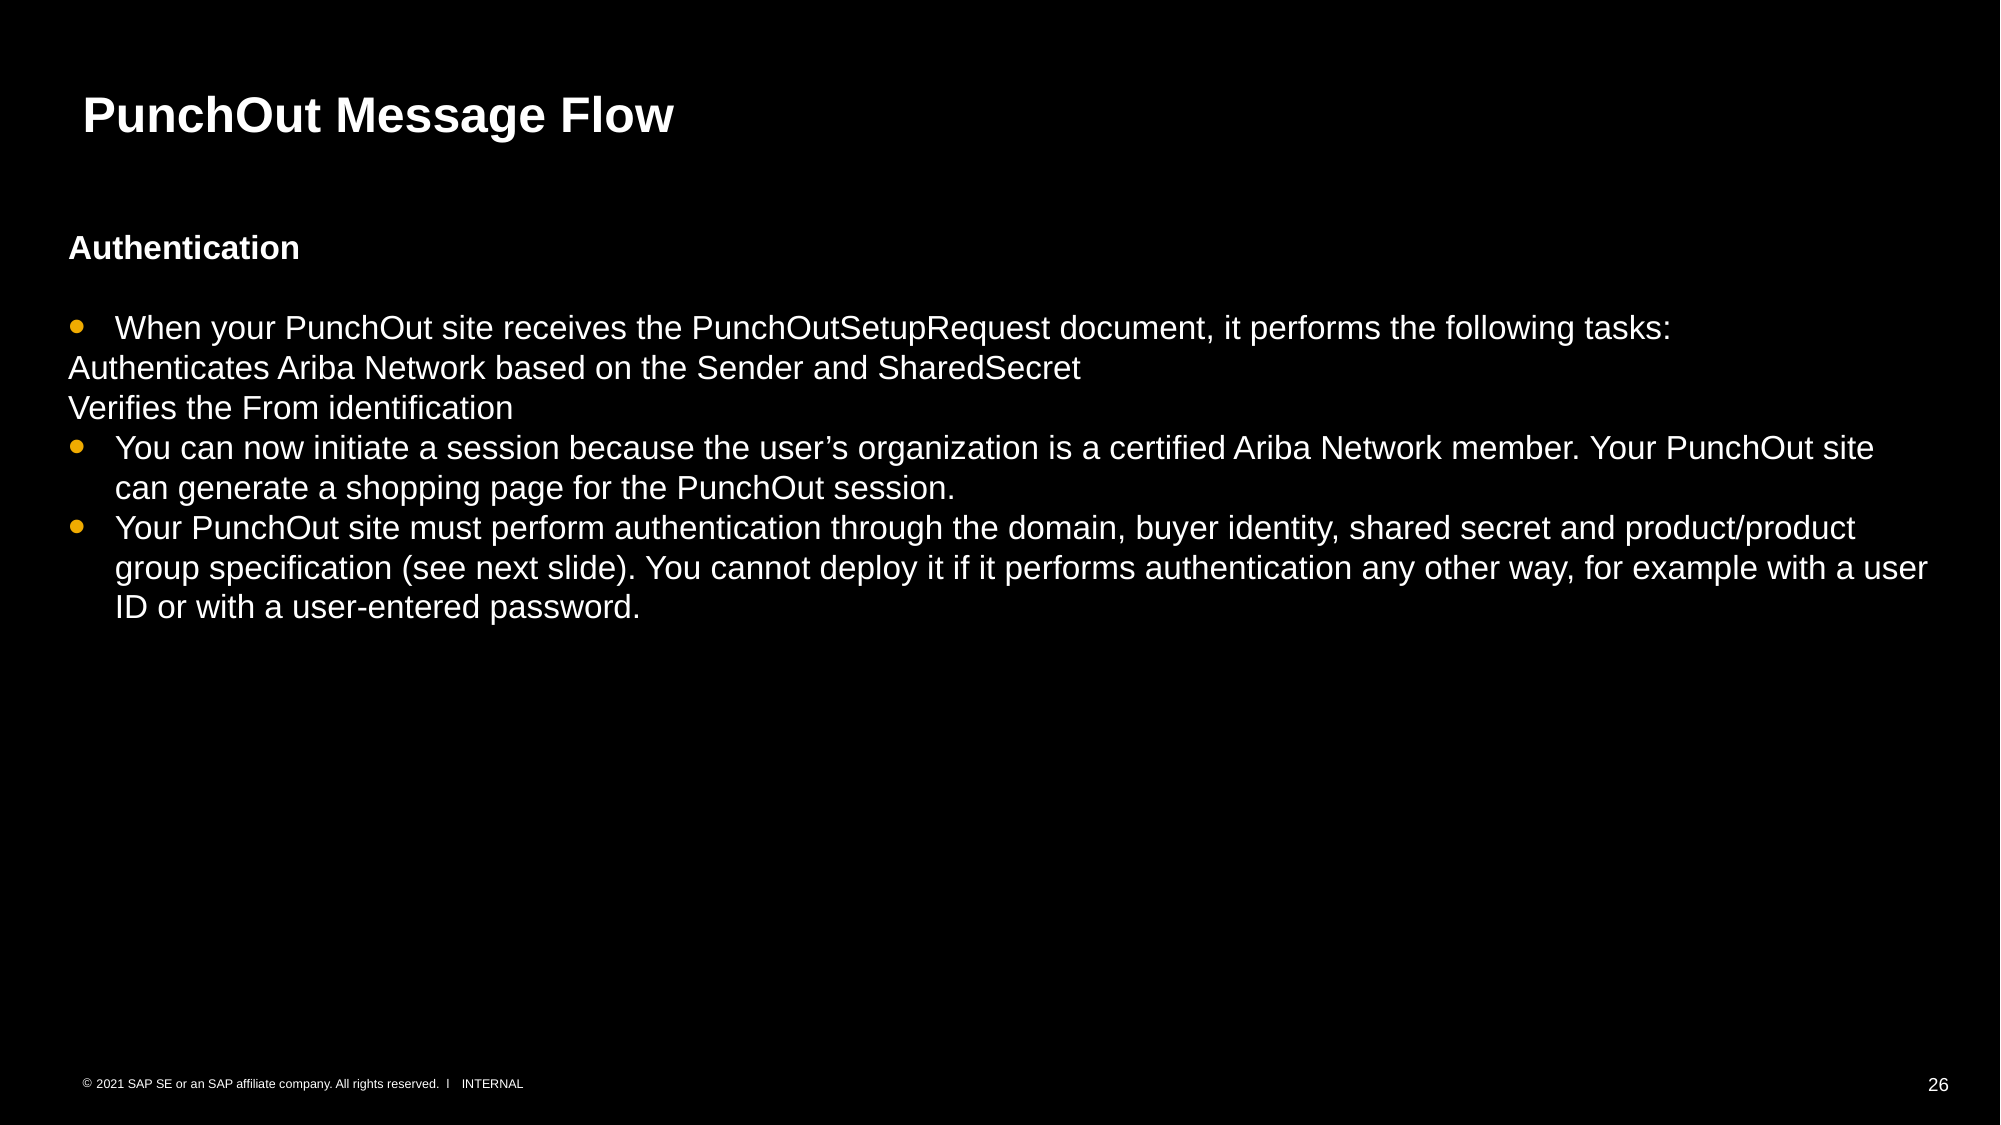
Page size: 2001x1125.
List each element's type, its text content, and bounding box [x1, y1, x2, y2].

title PunchOut Message Flow [82, 82, 1918, 144]
text_box Authentication When your PunchOut site receives the PunchOutSetupRequest document, it performs the following tasks: Authenticates Ariba Network based on the Sender and SharedSecret Verifies the From identification You can now initiate a session because the user’s organization is a certified Ariba Network member. Your PunchOut site can generate a shopping page for the PunchOut session. Your PunchOut site must perform authentication through the domain, buyer identity, shared secret and product/product group specification (see next slide). You cannot deploy it if it performs authentication any other way, for example with a user ID or with a user-entered password. [53, 219, 1947, 633]
